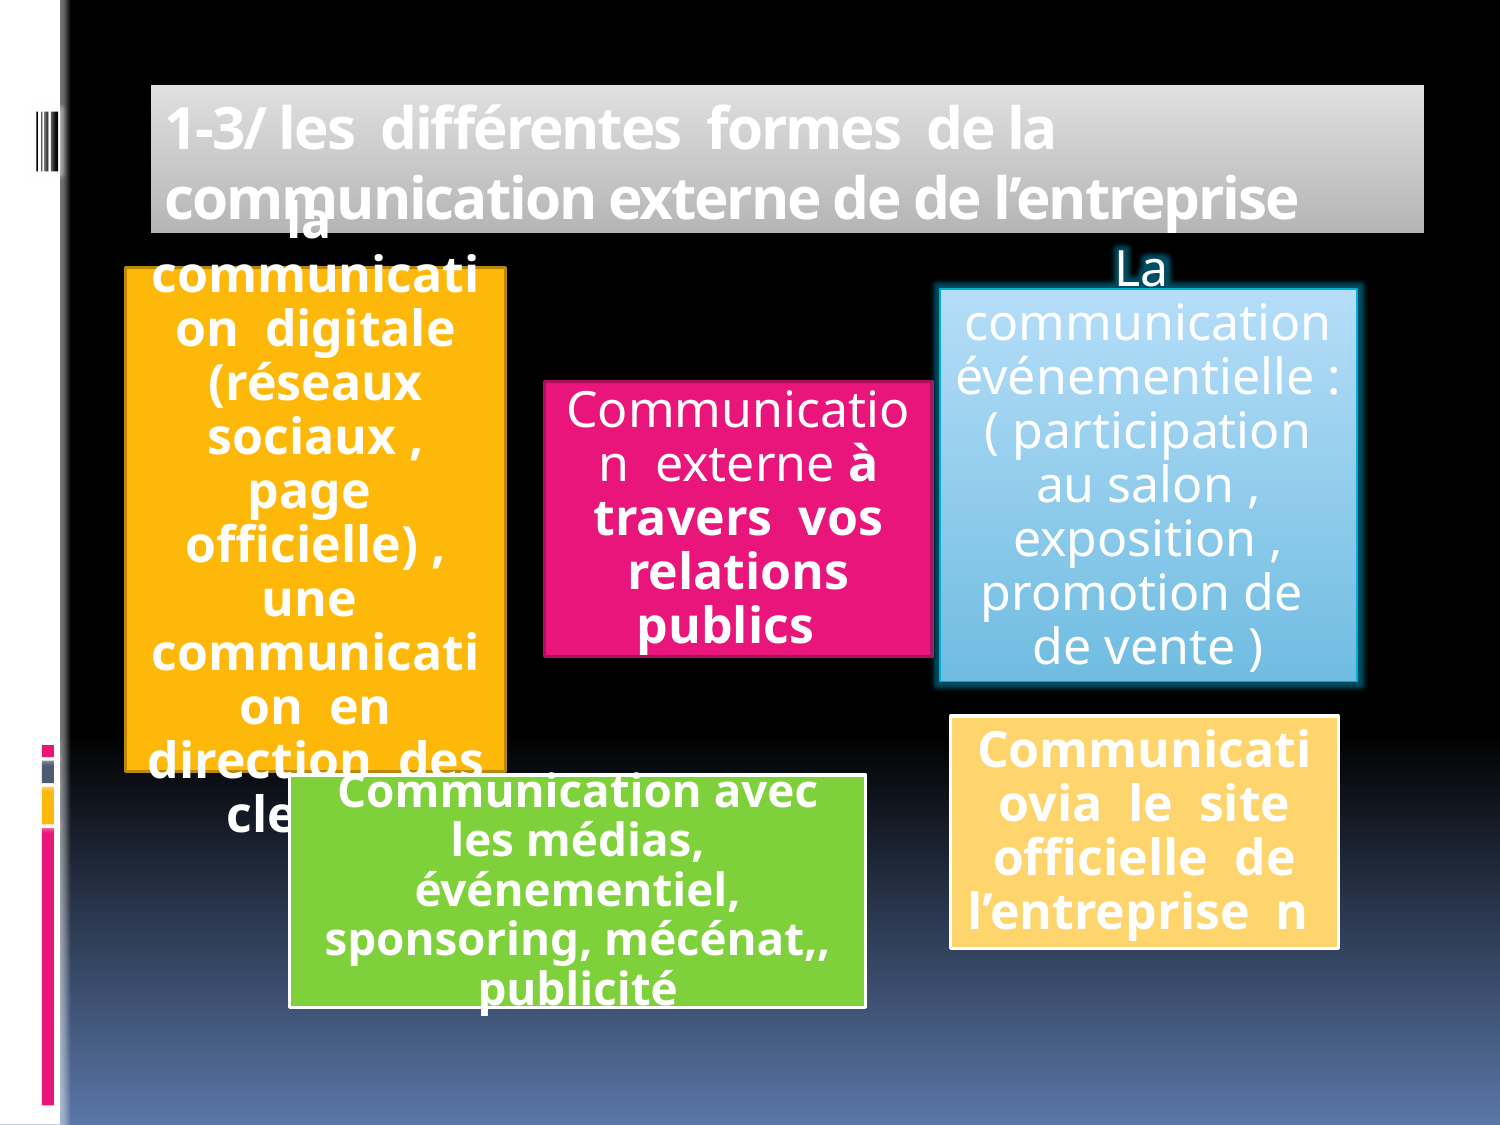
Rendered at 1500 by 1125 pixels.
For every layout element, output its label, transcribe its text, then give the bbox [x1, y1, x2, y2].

title 1-3/ les différentes formes de la communication externe de de l’entreprise [149, 83, 1426, 235]
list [88, 266, 1426, 1044]
